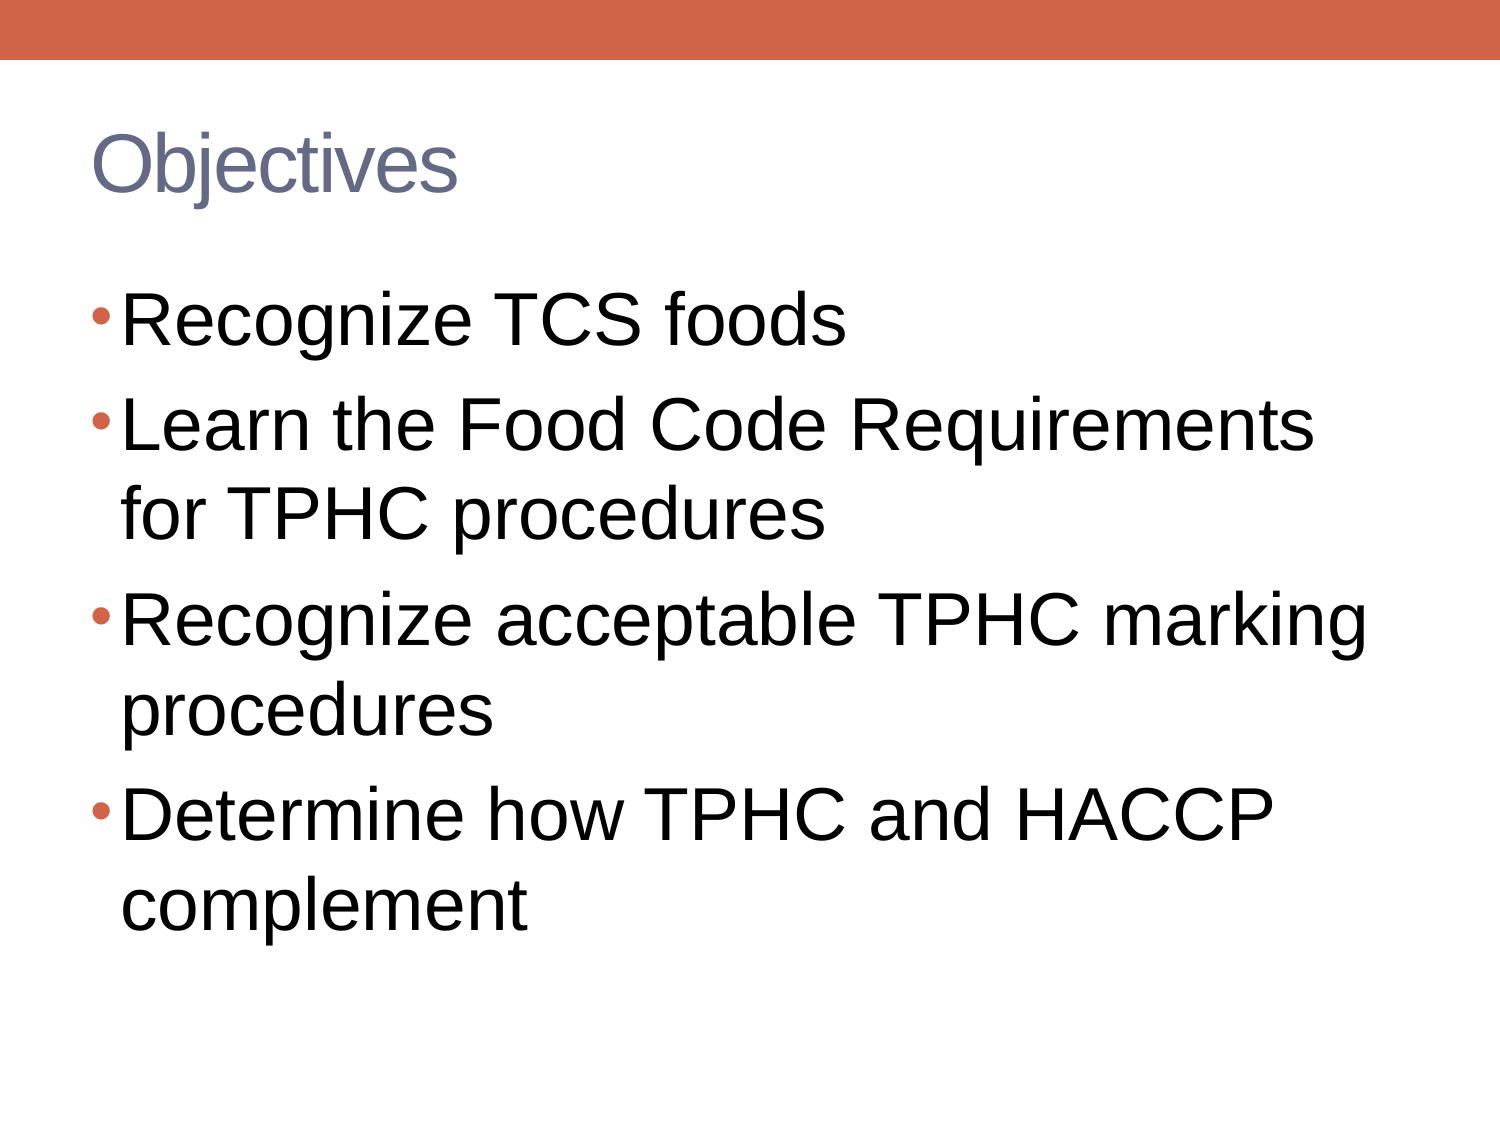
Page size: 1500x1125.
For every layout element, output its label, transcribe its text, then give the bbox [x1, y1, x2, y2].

list Recognize TCS foods Learn the Food Code Requirements for TPHC procedures Recognize acceptable TPHC marking procedures Determine how TPHC and HACCP complement [75, 262, 1425, 1063]
title Objectives [75, 87, 1425, 250]
